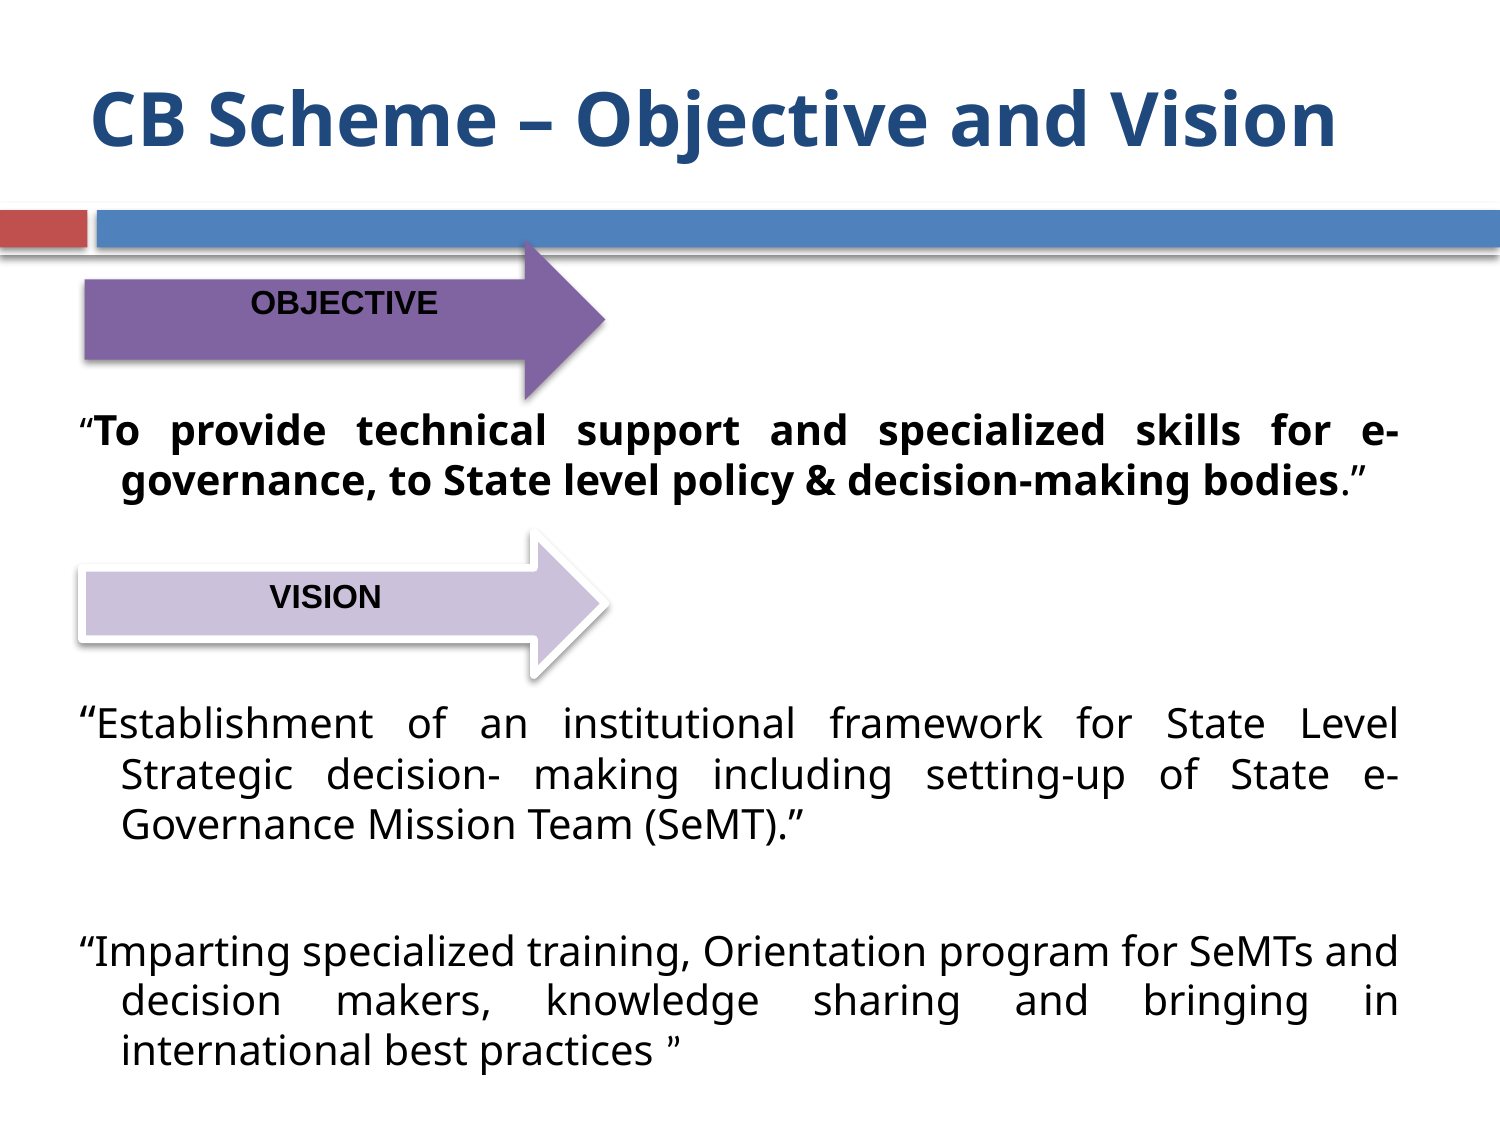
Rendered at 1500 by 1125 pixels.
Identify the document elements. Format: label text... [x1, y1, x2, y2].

title CB Scheme – Objective and Vision [75, 45, 1425, 188]
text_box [81, 238, 606, 401]
text_box VISION [78, 528, 610, 679]
list “To provide technical support and specialized skills for e-governance, to State level policy & decision-making bodies.” “Establishment of an institutional framework for State Level Strategic decision- making including setting-up of State e-Governance Mission Team (SeMT).” “Imparting specialized training, Orientation program for SeMTs and decision makers, knowledge sharing and bringing in international best practices ” [64, 220, 1415, 1088]
